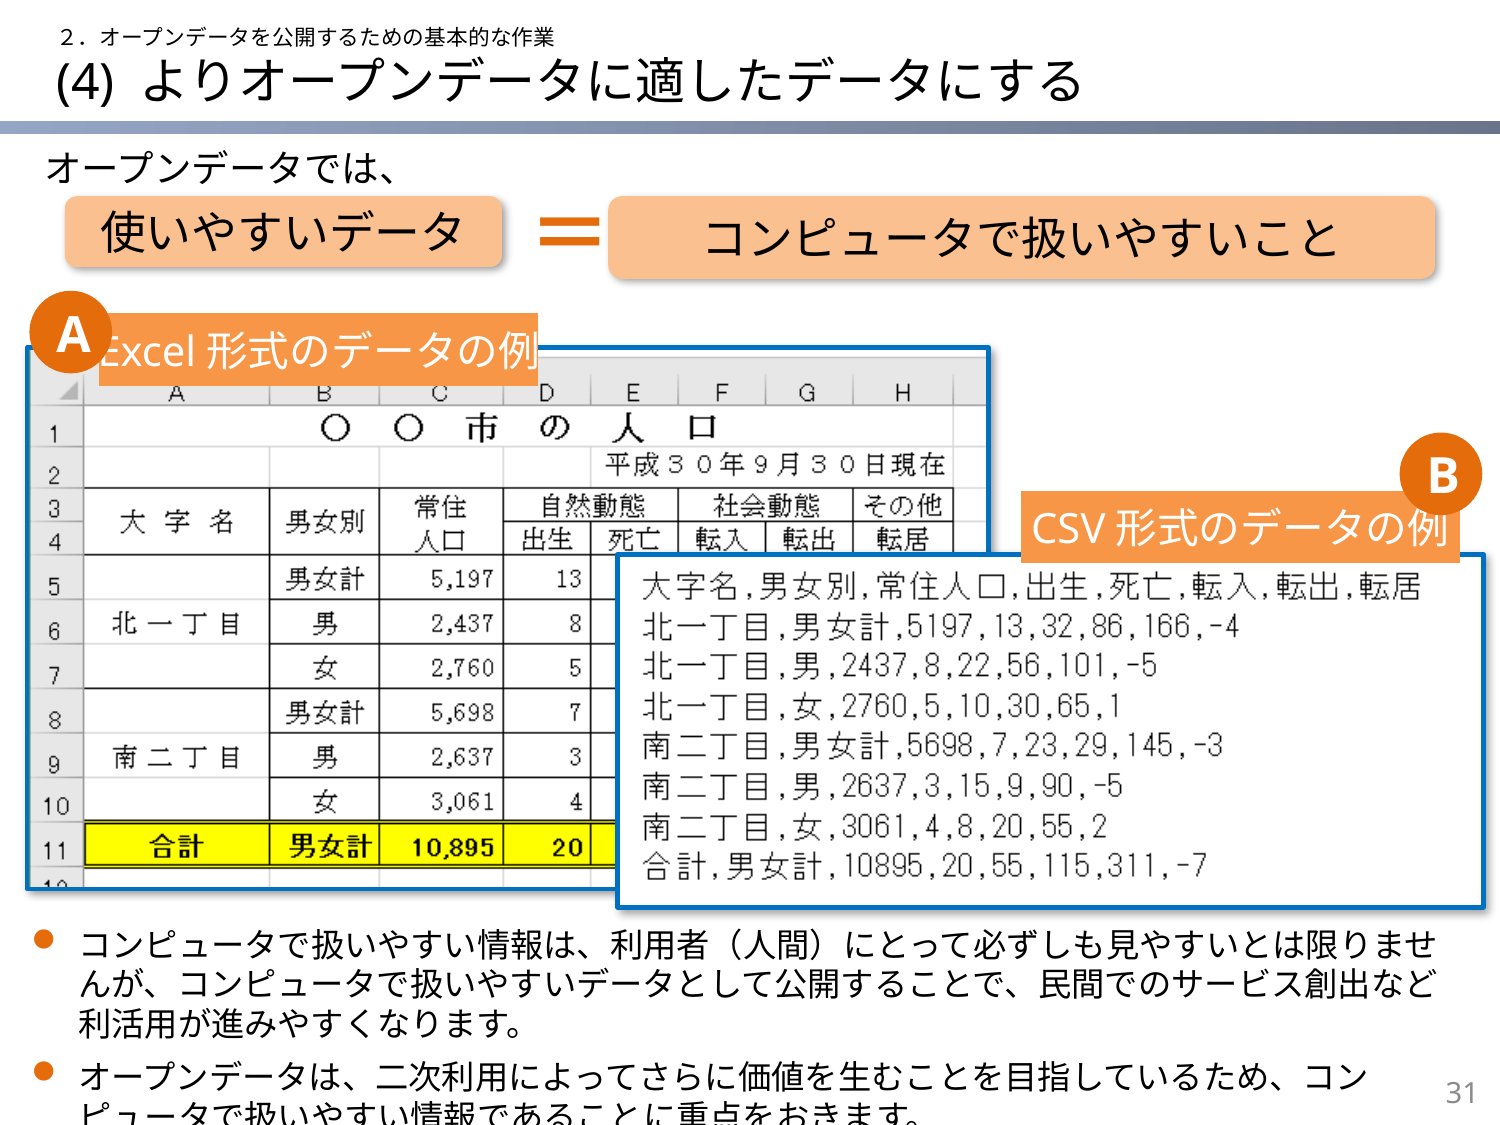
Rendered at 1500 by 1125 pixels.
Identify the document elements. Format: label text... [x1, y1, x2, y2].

title (4) よりオープンデータに適したデータにする [41, 58, 1459, 119]
text_box CSV形式のデータの例 [1021, 491, 1460, 556]
text_box B [1398, 431, 1484, 517]
text_box コンピュータで扱いやすい情報は、利用者（人間）にとって必ずしも見やすいとは限りませんが、コンピュータで扱いやすいデータとして公開することで、民間でのサービス創出など利活用が進みやすくなります。 オープンデータは、二次利用によってさらに価値を生むことを目指しているため、コンピュータで扱いやすい情報であることに重点をおきます。 [17, 916, 1472, 1107]
text_box ＝ [513, 196, 597, 268]
text_box コンピュータで扱いやすいこと [608, 196, 1436, 279]
picture [29, 349, 1482, 905]
text_box 使いやすいデータ [64, 196, 502, 268]
text_box Excel形式のデータの例 [109, 313, 538, 349]
text_box ２．オープンデータを公開するための基本的な作業 [41, 19, 1471, 58]
text_box A [28, 289, 114, 349]
slide_number 30 [1411, 1070, 1495, 1118]
text_box オープンデータでは、 [29, 137, 1459, 220]
